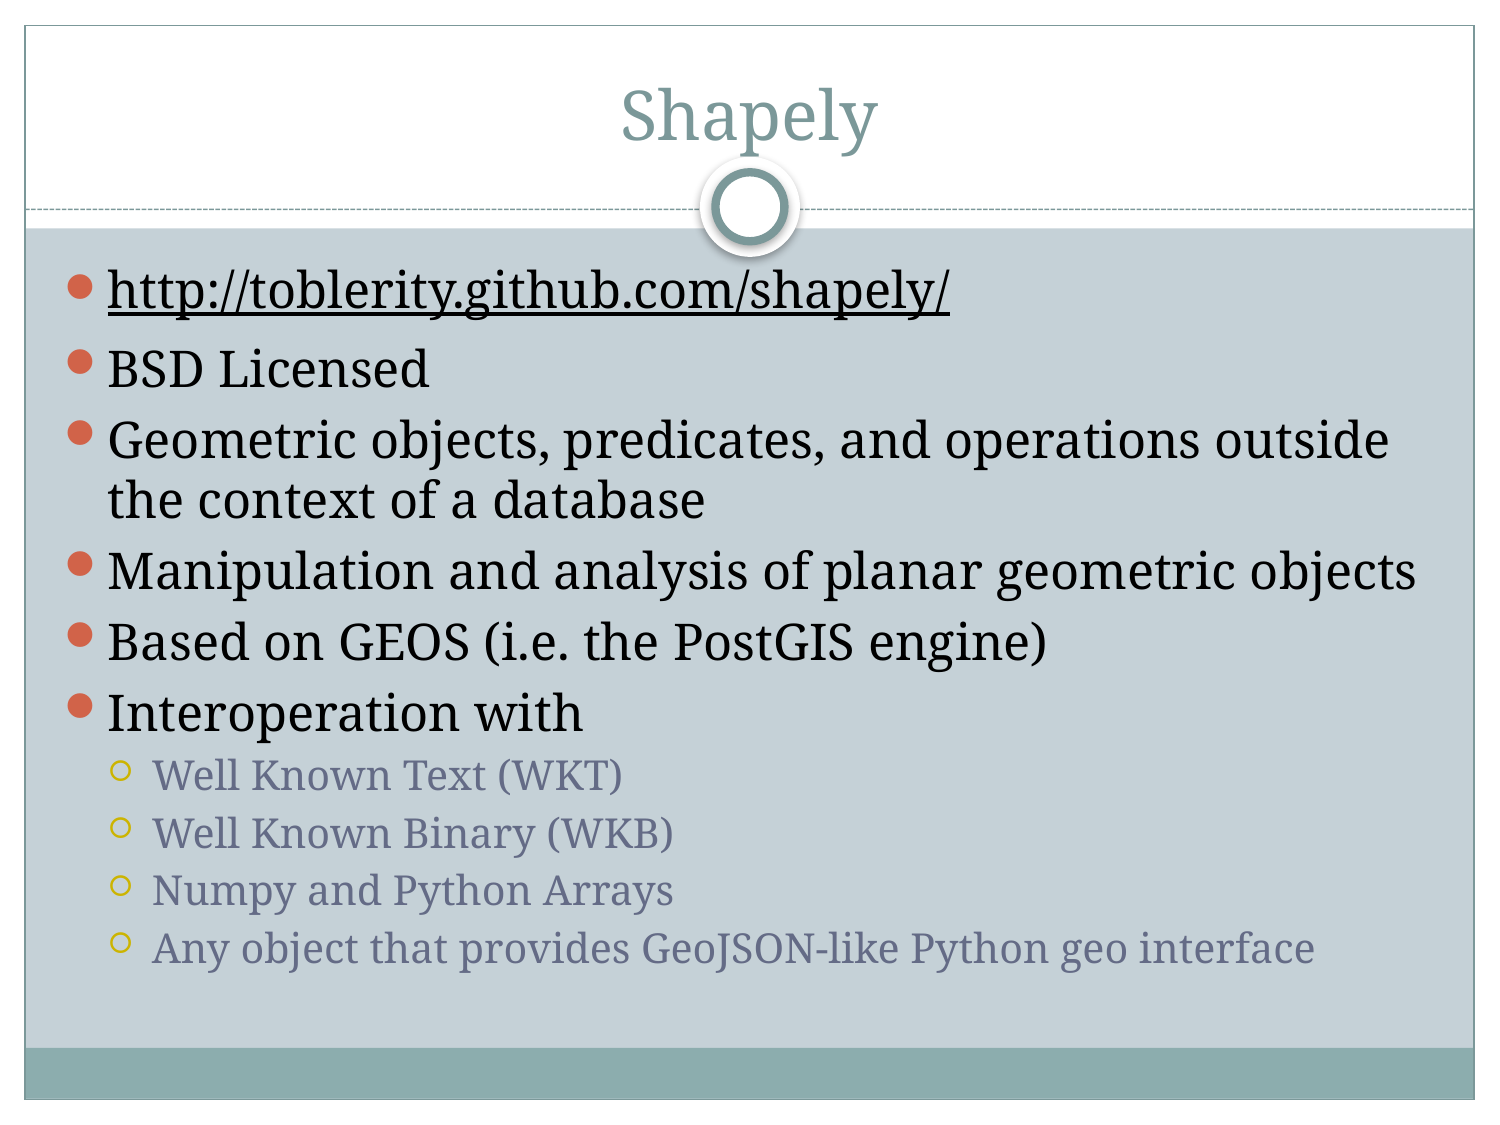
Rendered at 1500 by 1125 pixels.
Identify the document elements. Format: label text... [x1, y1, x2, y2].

list http://toblerity.github.com/shapely/ BSD Licensed Geometric objects, predicates, and operations outside the context of a database Manipulation and analysis of planar geometric objects Based on GEOS (i.e. the PostGIS engine) Interoperation with Well Known Text (WKT) Well Known Binary (WKB) Numpy and Python Arrays Any object that provides GeoJSON-like Python geo interface [49, 250, 1445, 1001]
title Shapely [49, 37, 1450, 162]
